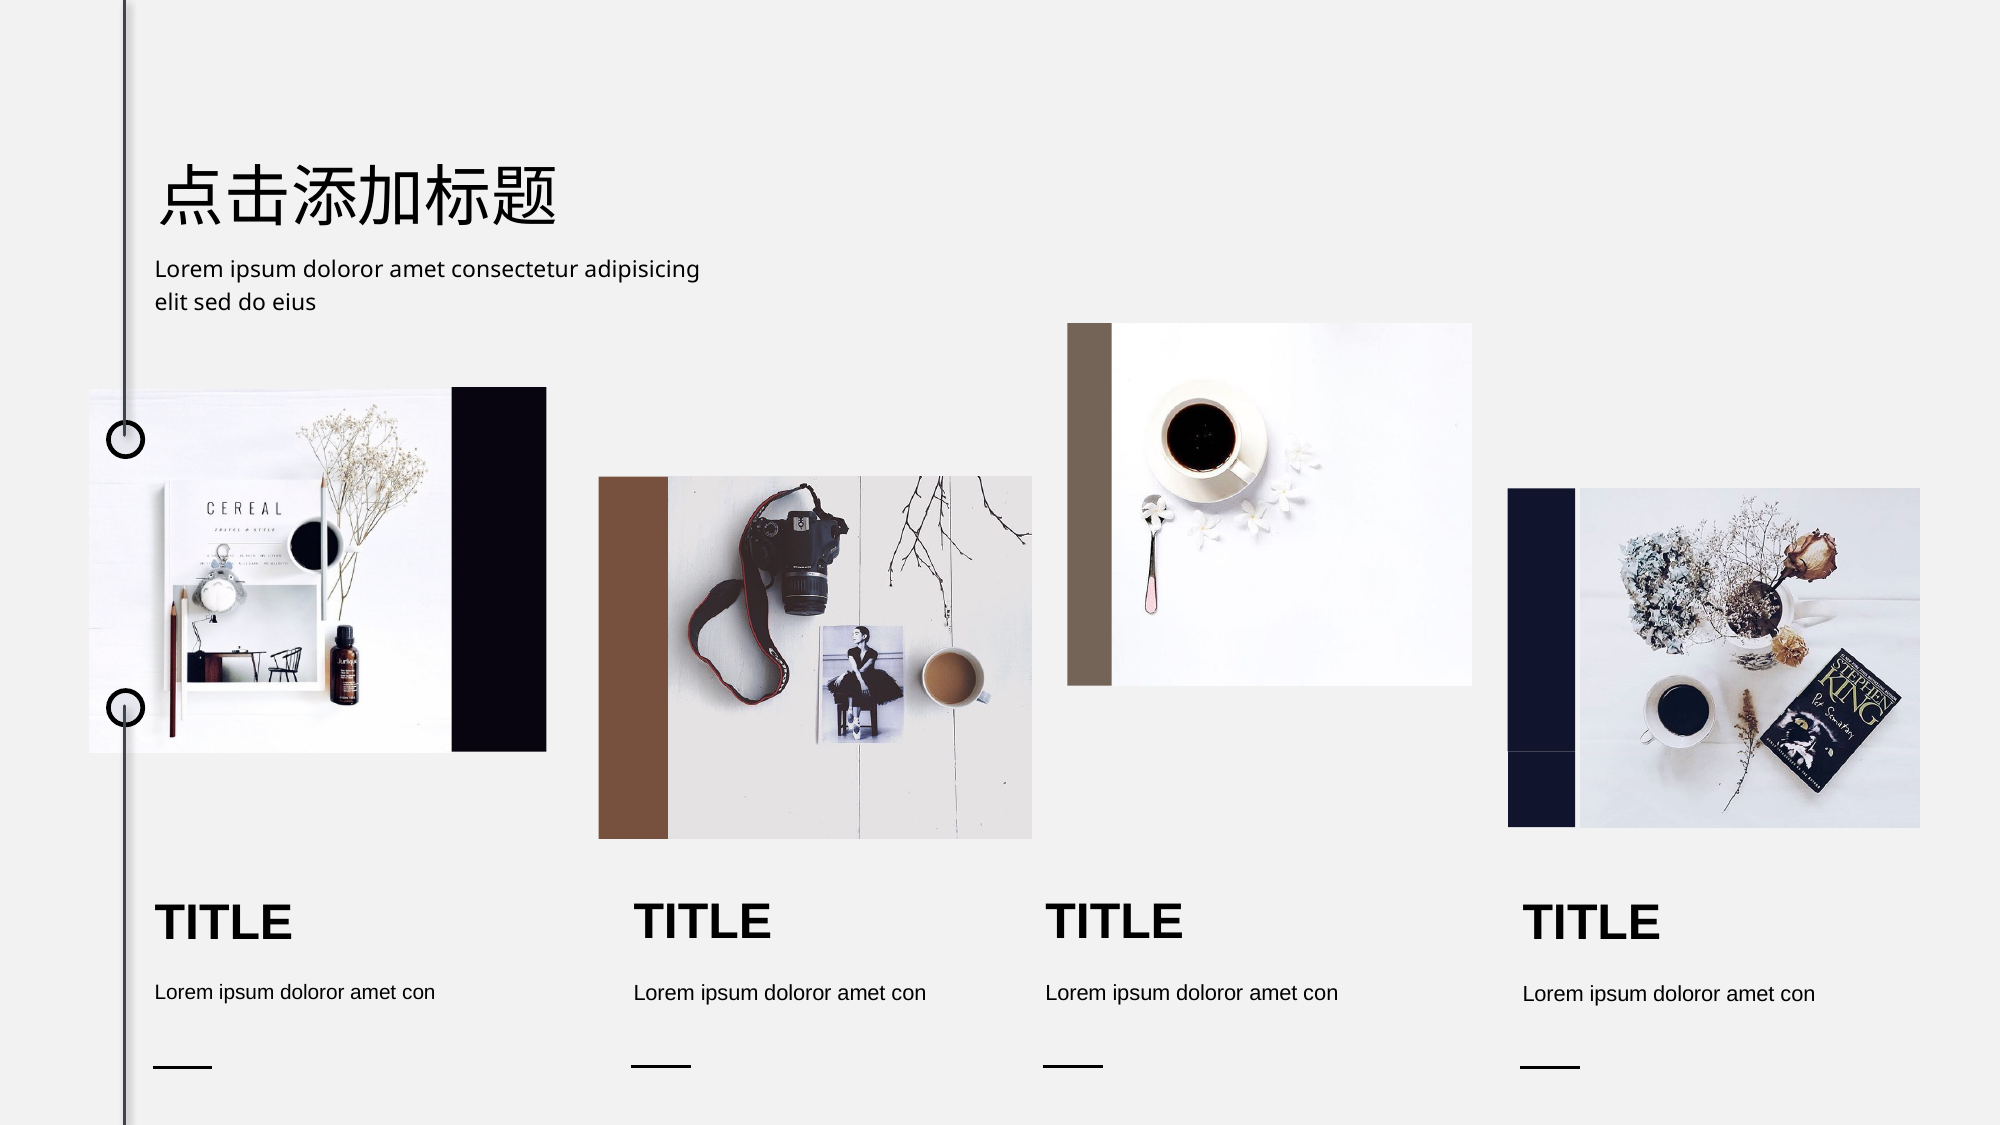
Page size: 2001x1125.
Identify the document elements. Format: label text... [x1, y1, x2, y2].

text_box Lorem ipsum doloror amet consectetur adipisicing elit sed do eius [139, 242, 738, 323]
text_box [618, 881, 975, 1067]
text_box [1507, 488, 1920, 828]
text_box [1507, 882, 1864, 1068]
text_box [139, 882, 463, 1068]
text_box 点击添加标题 [142, 146, 870, 242]
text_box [598, 476, 1032, 839]
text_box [1067, 322, 1472, 686]
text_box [89, 387, 547, 753]
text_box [1030, 881, 1387, 1067]
